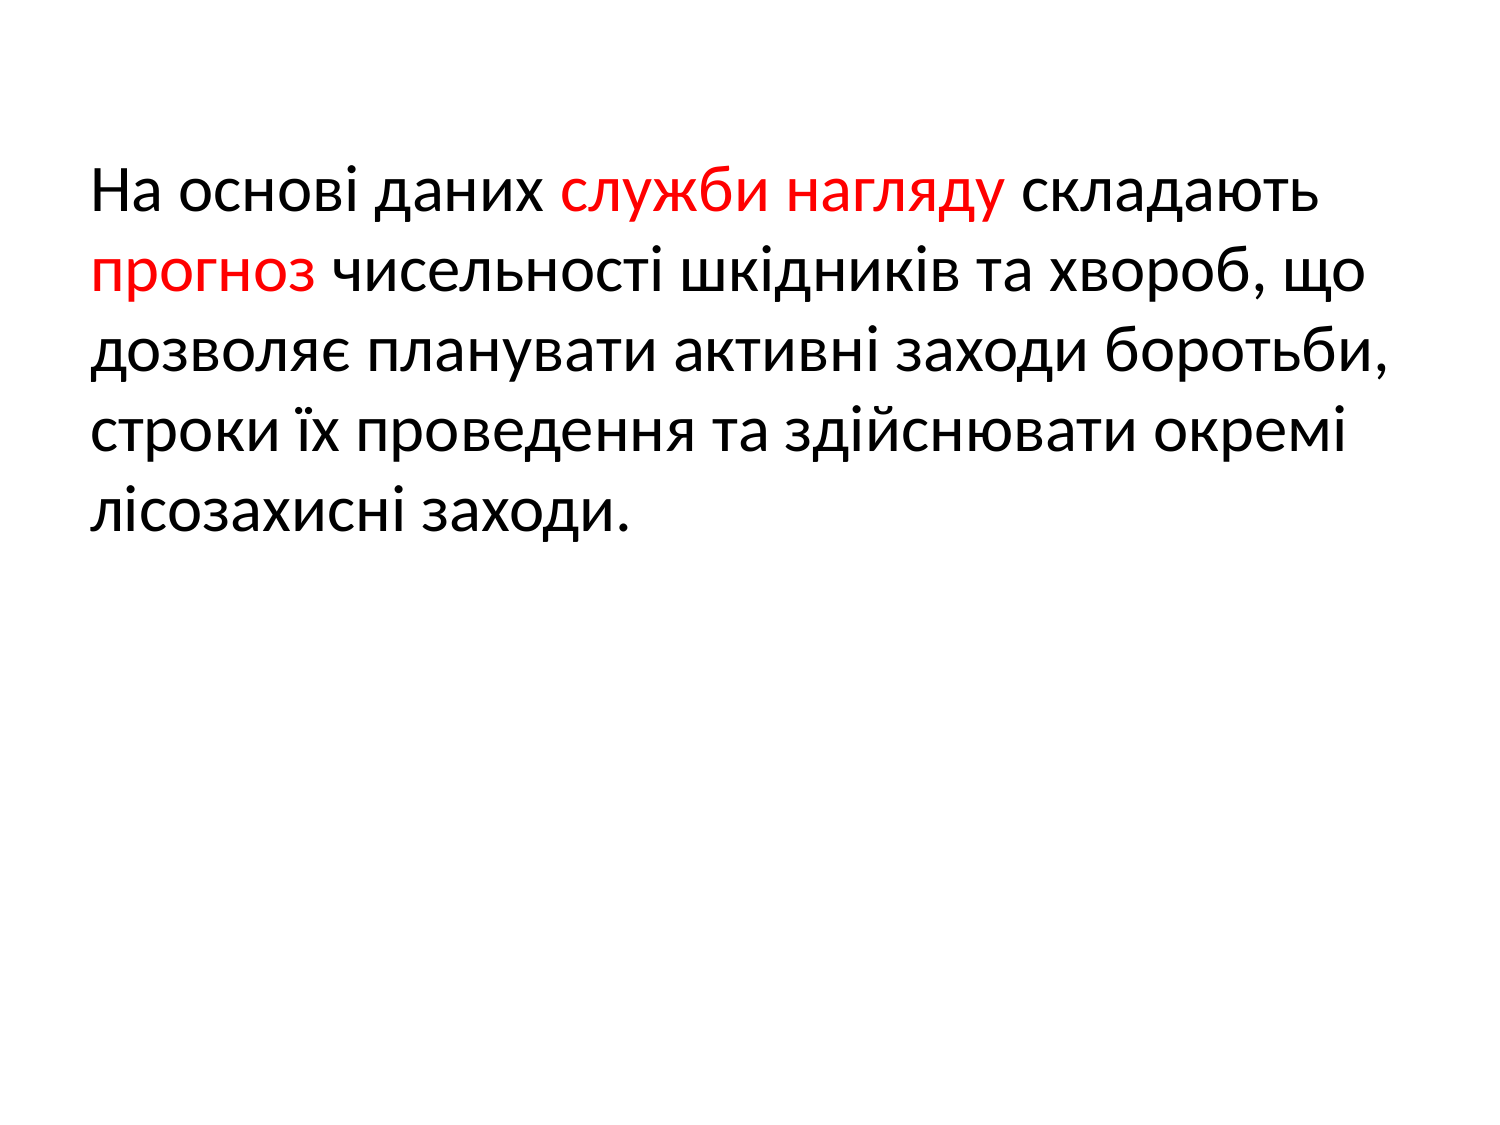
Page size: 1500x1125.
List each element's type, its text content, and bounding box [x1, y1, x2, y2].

list На основі даних служби нагляду складають прогноз чисельності шкідників та хвороб, що дозволяє планувати активні заходи боротьби, строки їх проведення та здійснювати окремі лісозахисні заходи. [75, 137, 1425, 1005]
